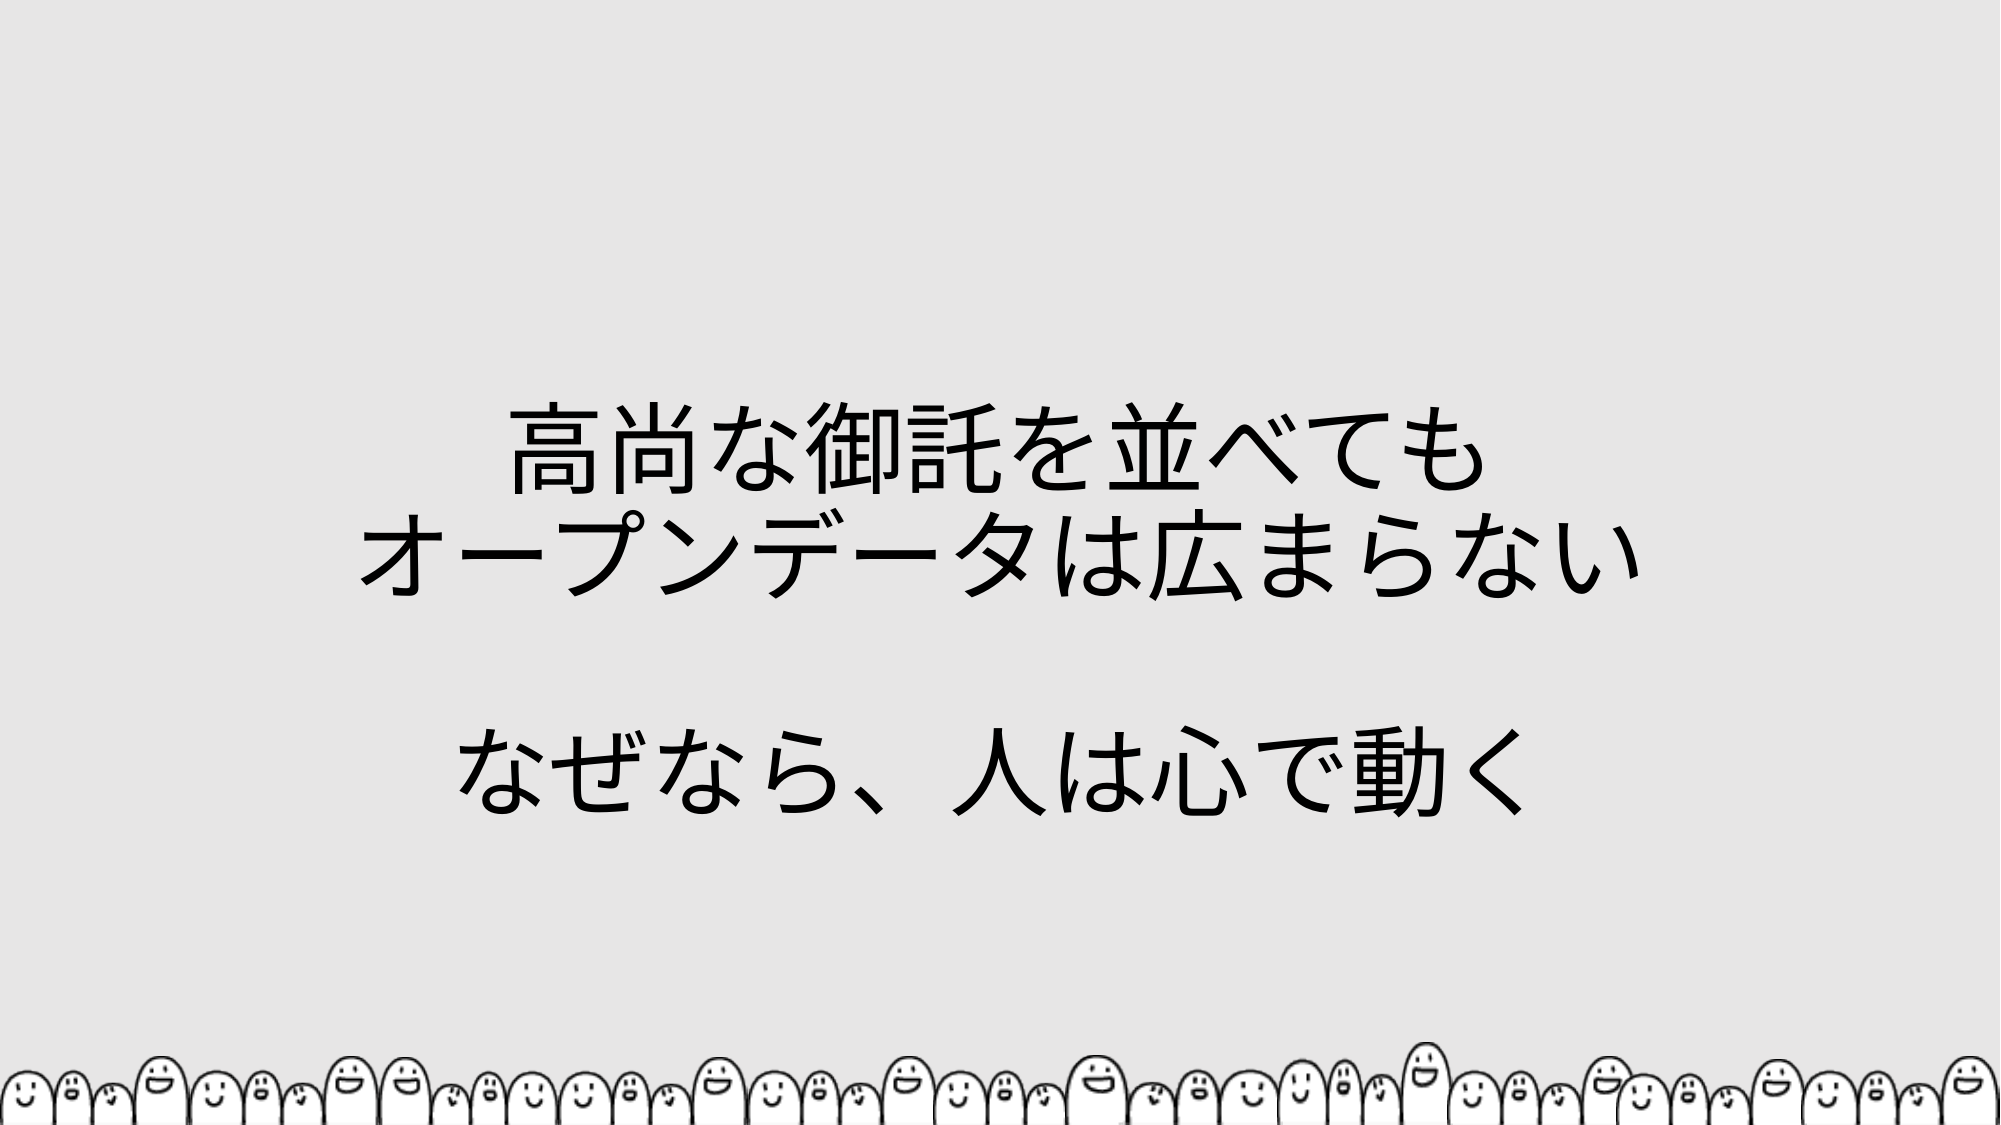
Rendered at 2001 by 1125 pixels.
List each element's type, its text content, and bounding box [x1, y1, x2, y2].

list 高尚な御託を並べても オープンデータは広まらない なぜなら、人は心で動く [31, 210, 1969, 1022]
picture [0, 1042, 2000, 1125]
